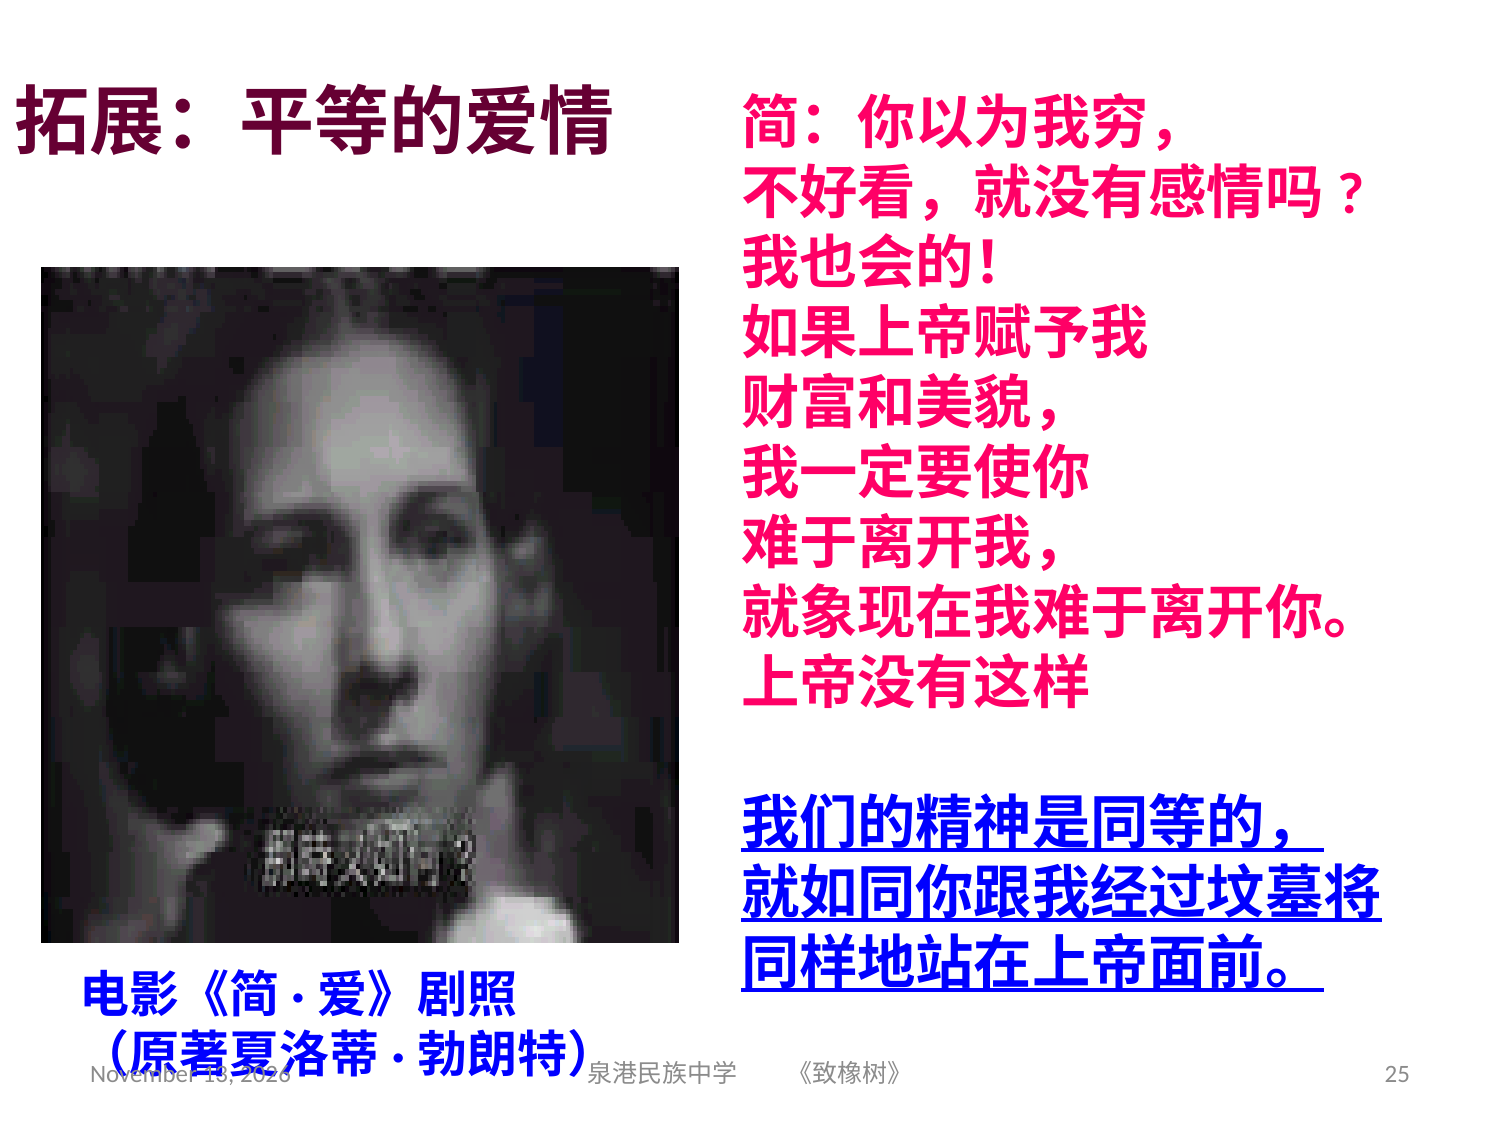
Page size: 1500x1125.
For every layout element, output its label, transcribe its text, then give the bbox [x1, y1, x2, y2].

footer 泉港民族中学 《致橡树》 [512, 1042, 988, 1103]
slide_number 25 [1074, 1042, 1425, 1103]
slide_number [75, 1042, 425, 1103]
picture [40, 266, 679, 943]
text_box 拓展：平等的爱情 [0, 66, 703, 172]
text_box 简：你以为我穷， 不好看，就没有感情吗? 我也会的！ 如果上帝赋予我 财富和美貌， 我一定要使你 难于离开我， 就象现在我难于离开你。 上帝没有这样 我们的精神是同等的， 就如同你跟我经过坟墓将 同样地站在上帝面前。 [726, 78, 1410, 1073]
text_box 电影《简·爱》剧照 （原著夏洛蒂·勃朗特） [64, 955, 738, 1091]
